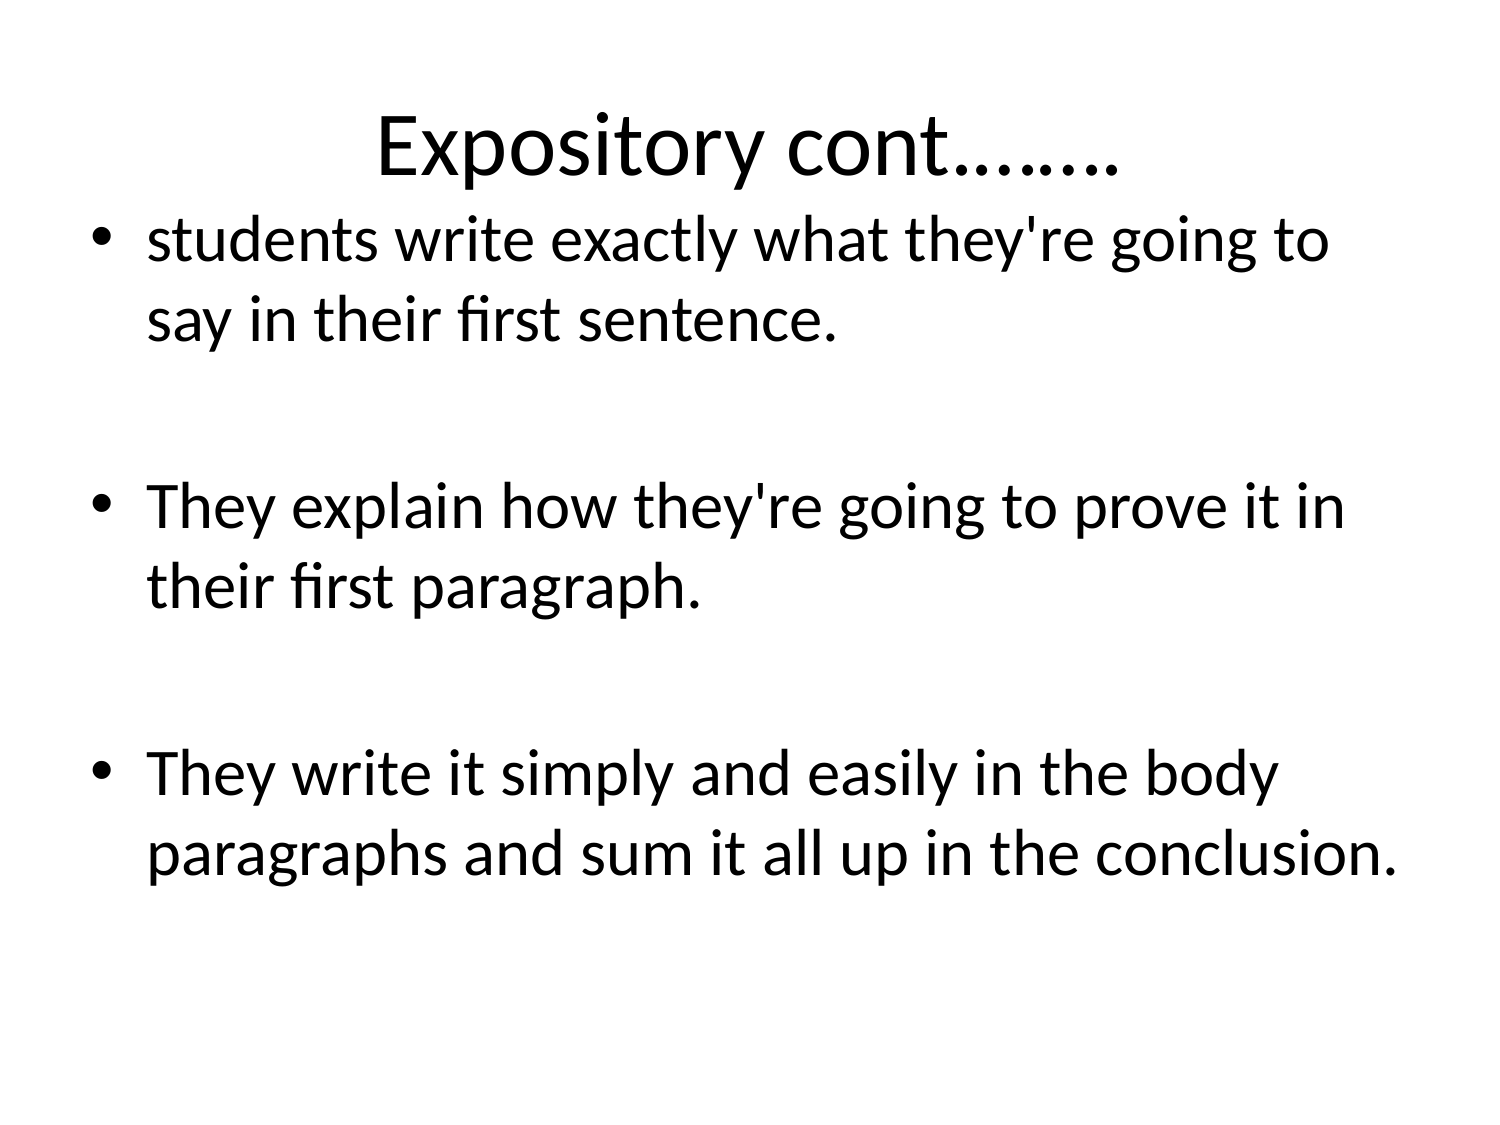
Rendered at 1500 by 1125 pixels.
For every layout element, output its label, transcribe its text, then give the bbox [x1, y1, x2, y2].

list students write exactly what they're going to say in their first sentence. They explain how they're going to prove it in their first paragraph. They write it simply and easily in the body paragraphs and sum it all up in the conclusion. [75, 187, 1425, 1005]
title Expository cont.……. [75, 45, 1425, 187]
